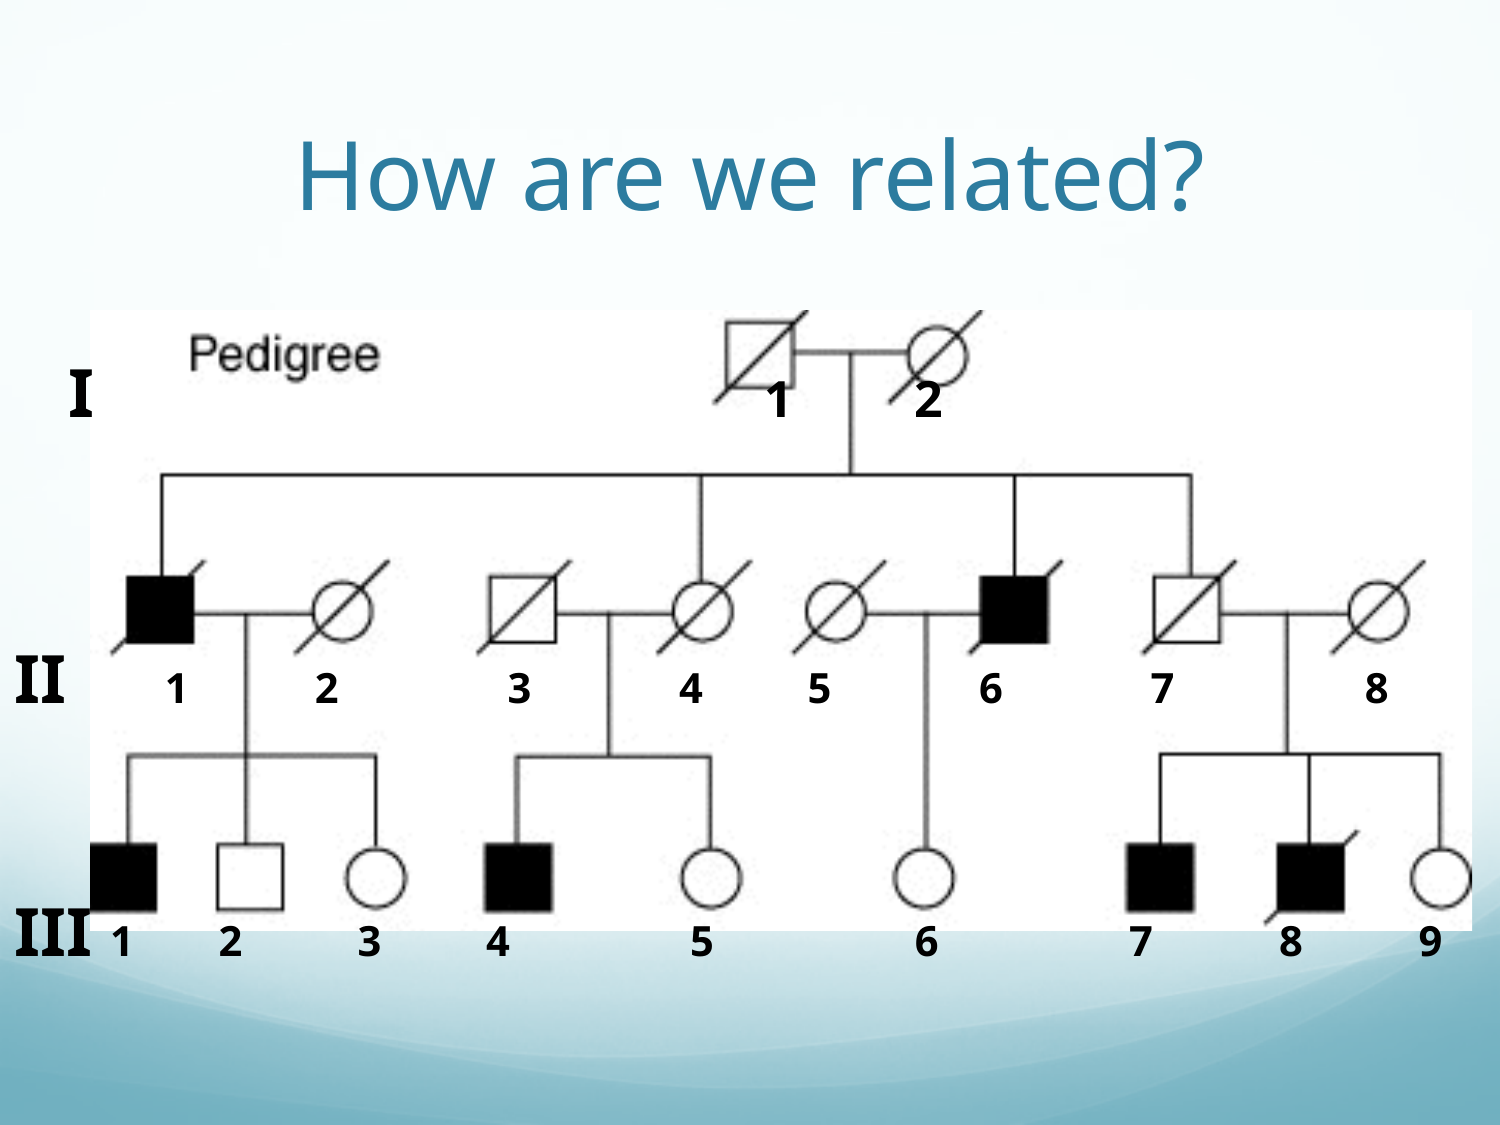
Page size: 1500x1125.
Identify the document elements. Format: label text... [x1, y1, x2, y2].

text_box I 1 2 [0, 343, 82, 439]
picture [89, 309, 1473, 932]
title How are we related? [90, 17, 1410, 237]
text_box II 1 2 3 4 5 6 7 8 [0, 629, 82, 725]
text_box III 1 2 3 4 5 6 7 8 9 [0, 882, 1500, 978]
